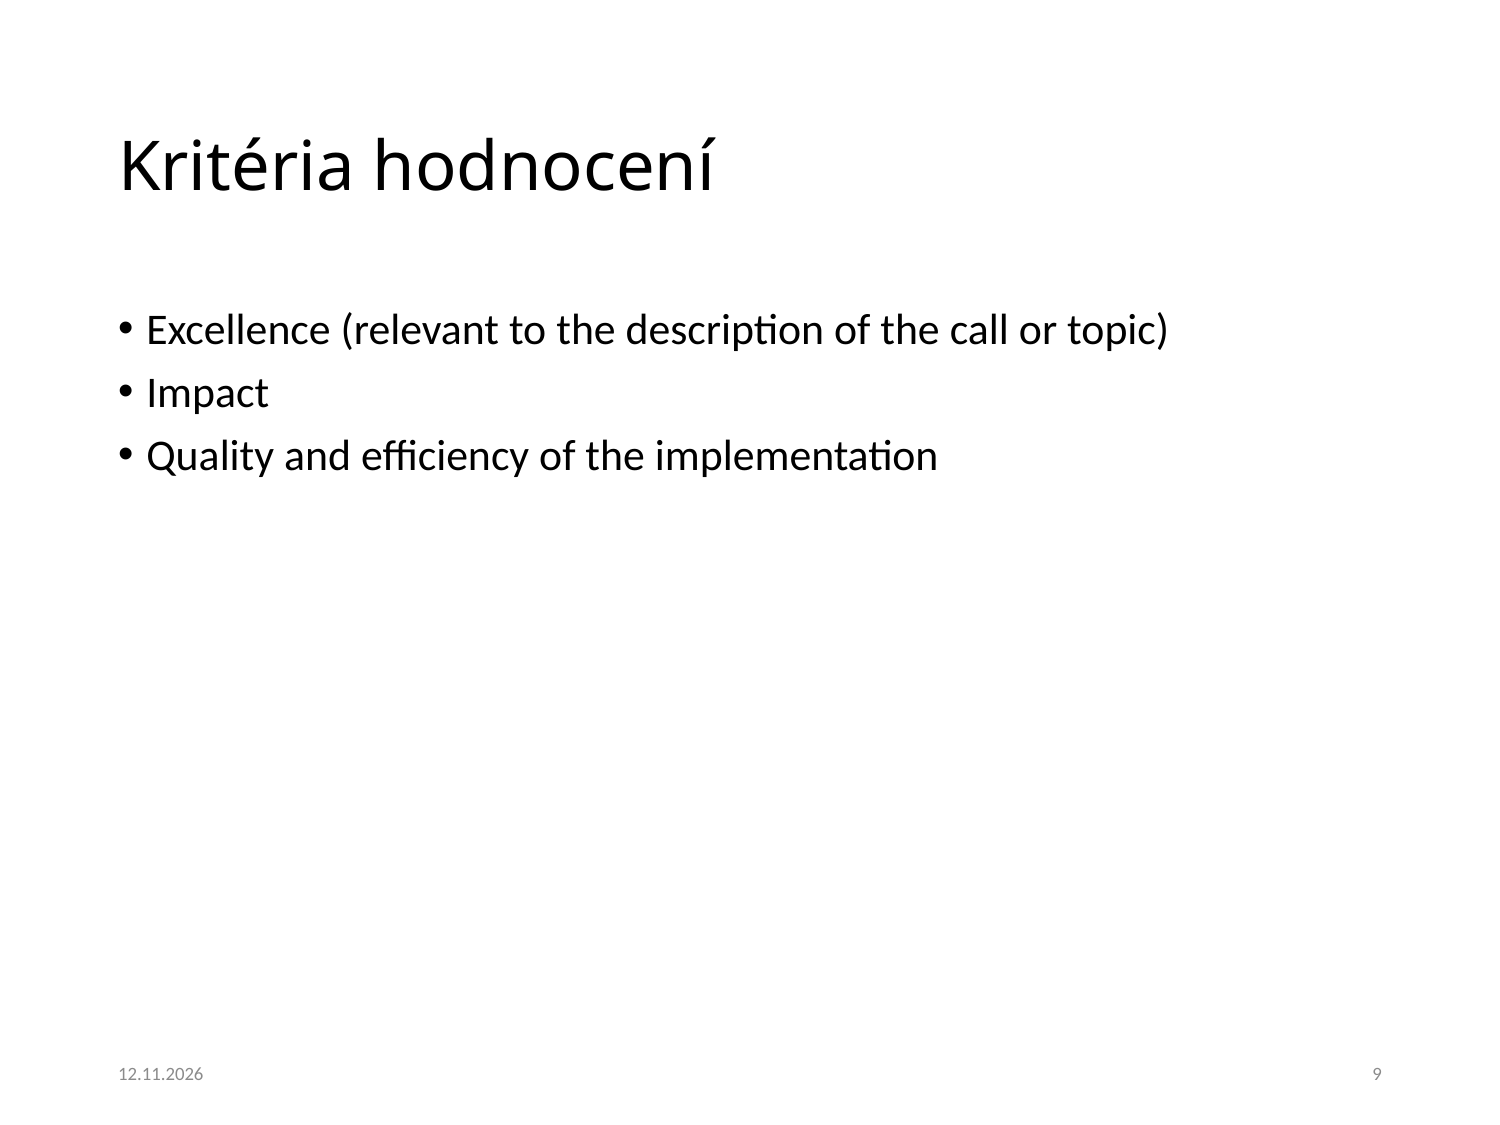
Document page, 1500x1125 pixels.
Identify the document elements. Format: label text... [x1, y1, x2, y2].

title Kritéria hodnocení [103, 59, 1397, 278]
list Excellence (relevant to the description of the call or topic) Impact Quality and efficiency of the implementation [103, 299, 1397, 1014]
slide_number 9 [1059, 1042, 1397, 1103]
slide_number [103, 1042, 441, 1103]
